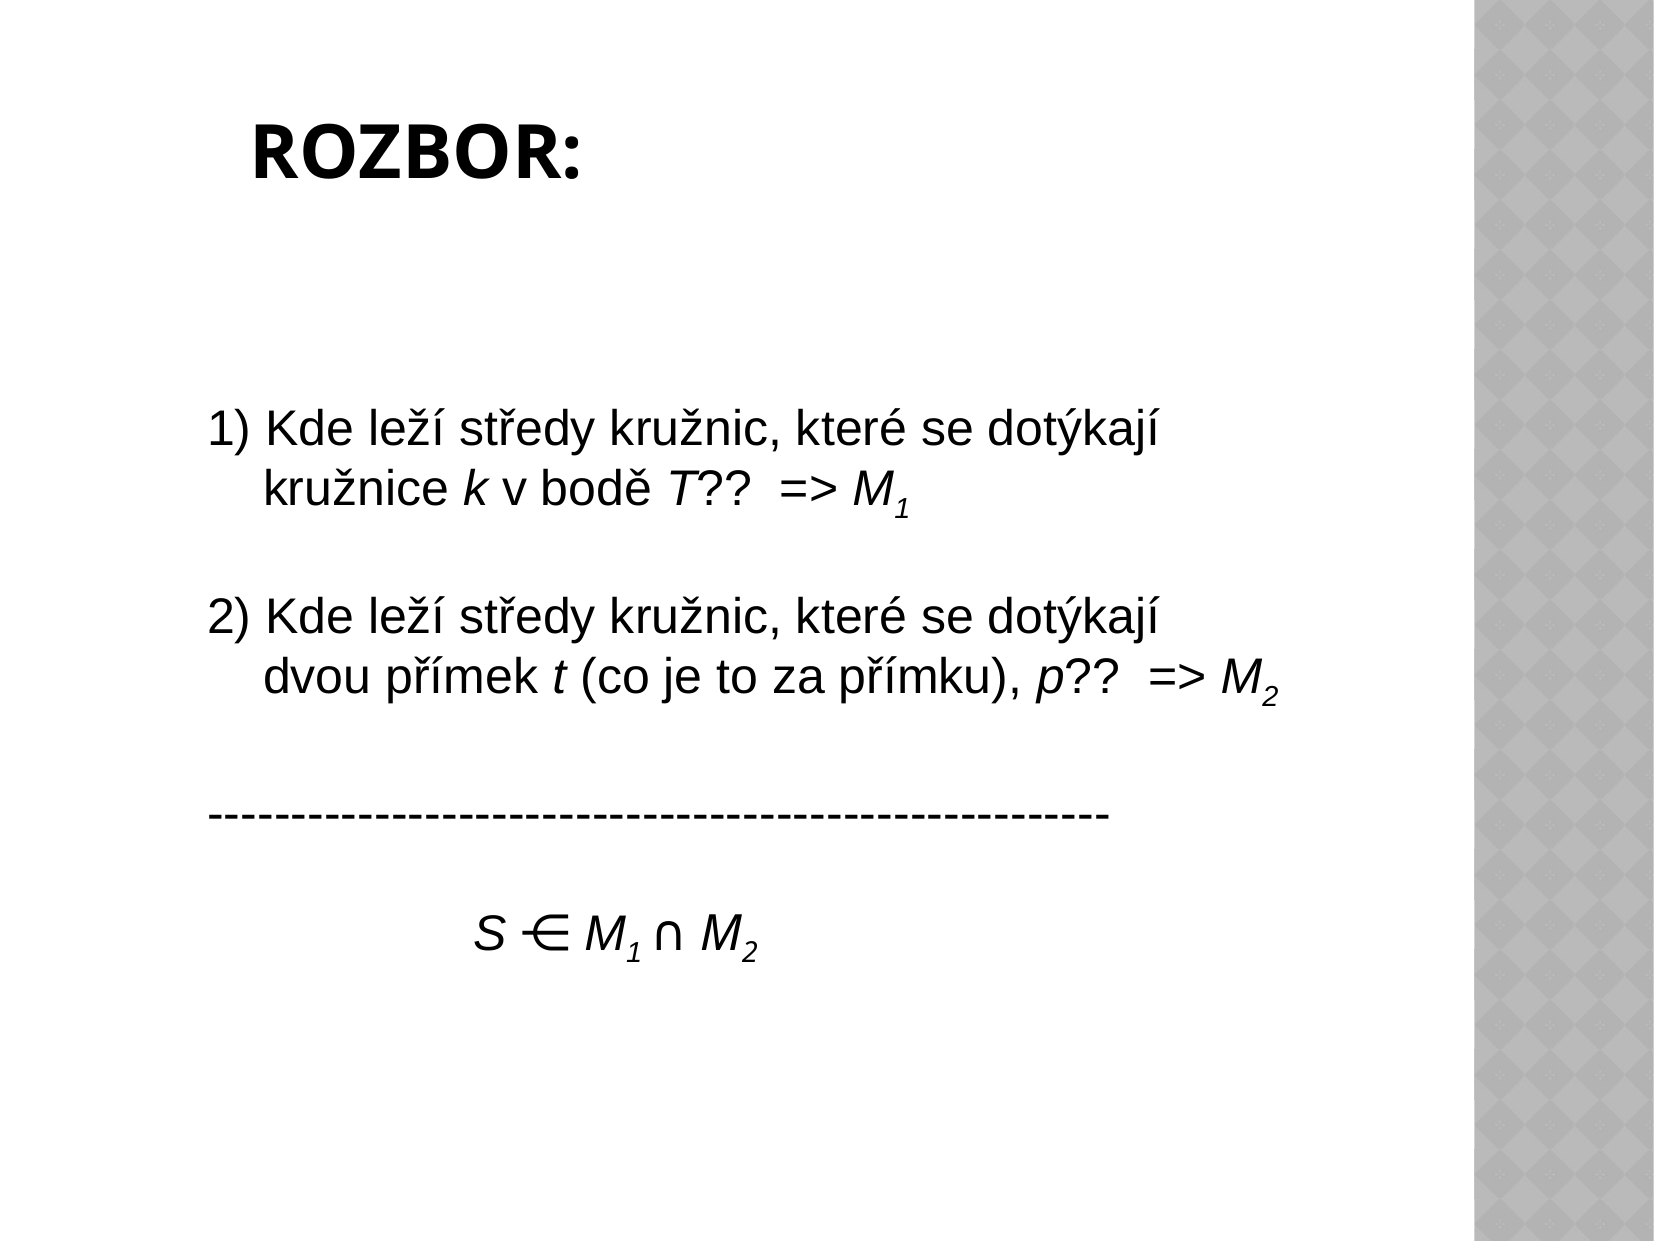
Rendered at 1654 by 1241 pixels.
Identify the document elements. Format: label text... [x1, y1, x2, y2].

text_box 1) Kde leží středy kružnic, které se dotýkají kružnice k v bodě T?? => M1 2) Kde leží středy kružnic, které se dotýkají dvou přímek t (co je to za přímku), p?? => M2 ------------------------------------------------------ S ⋲ M1 ∩ M2 [207, 395, 1654, 1170]
title Rozbor: [241, 0, 1654, 194]
